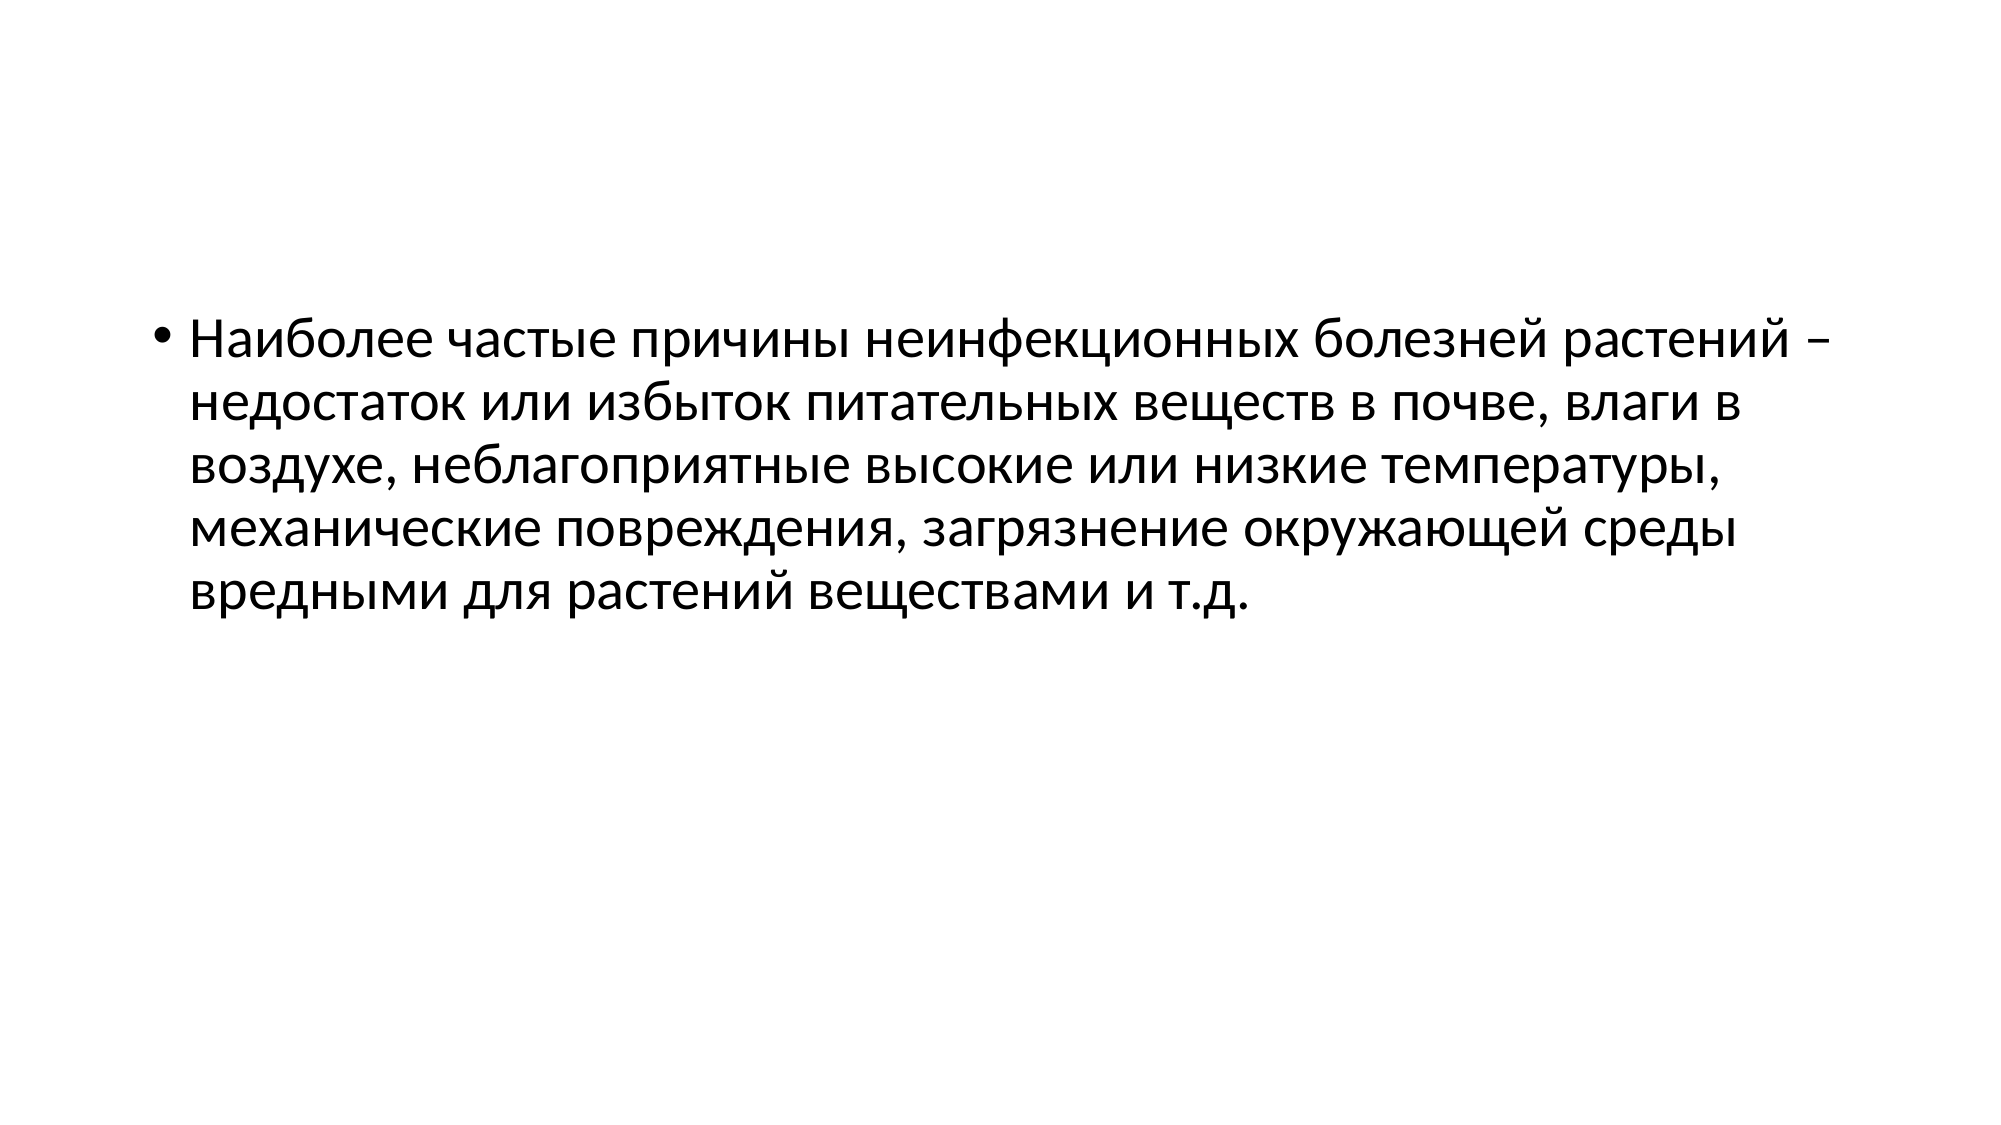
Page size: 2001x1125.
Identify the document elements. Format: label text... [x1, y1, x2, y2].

list Наиболее частые причины неинфекционных болезней растений – недостаток или избыток питательных веществ в почве, влаги в воздухе, неблагоприятные высокие или низкие температуры, механические повреждения, загрязнение окружающей среды вредными для растений веществами и т.д. [137, 299, 1863, 1014]
